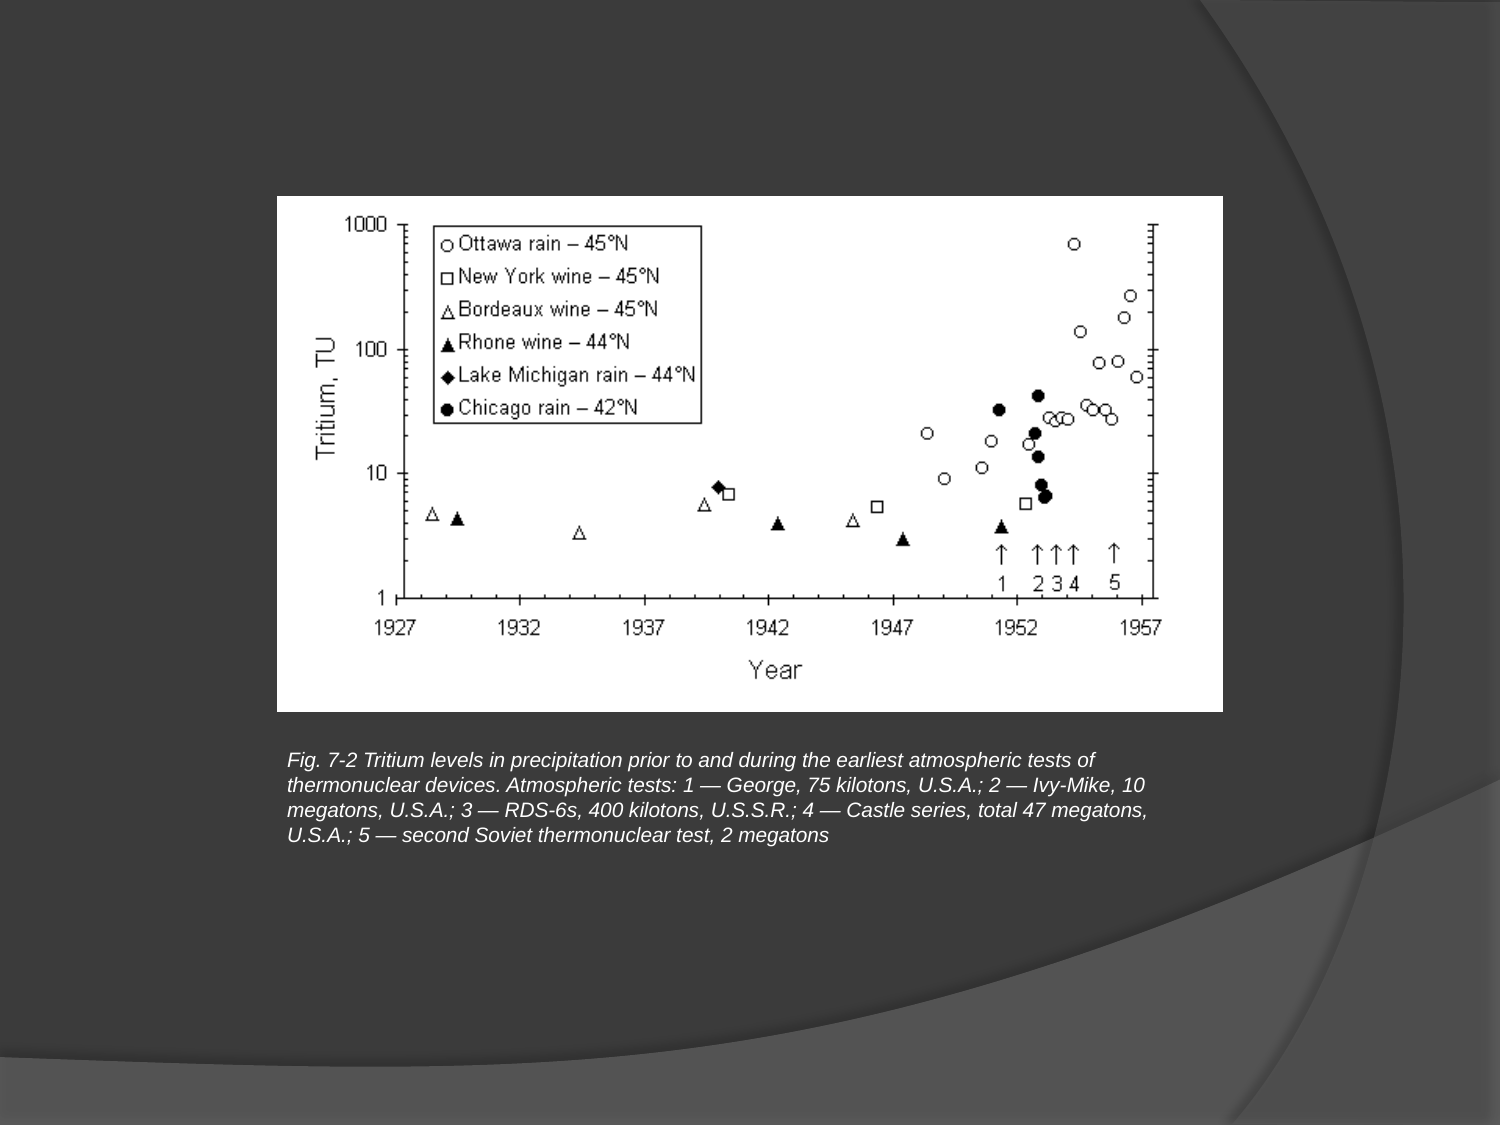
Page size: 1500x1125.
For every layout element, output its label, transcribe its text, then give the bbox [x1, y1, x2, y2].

picture [277, 196, 1223, 713]
text_box Fig. 7-2 Tritium levels in precipitation prior to and during the earliest atmospheric tests of thermonuclear devices. Atmospheric tests: 1 — George, 75 kilotons, U.S.A.; 2 — Ivy-Mike, 10 megatons, U.S.A.; 3 — RDS-6s, 400 kilotons, U.S.S.R.; 4 — Castle series, total 47 megatons, U.S.A.; 5 — second Soviet thermonuclear test, 2 megatons [272, 739, 1223, 855]
